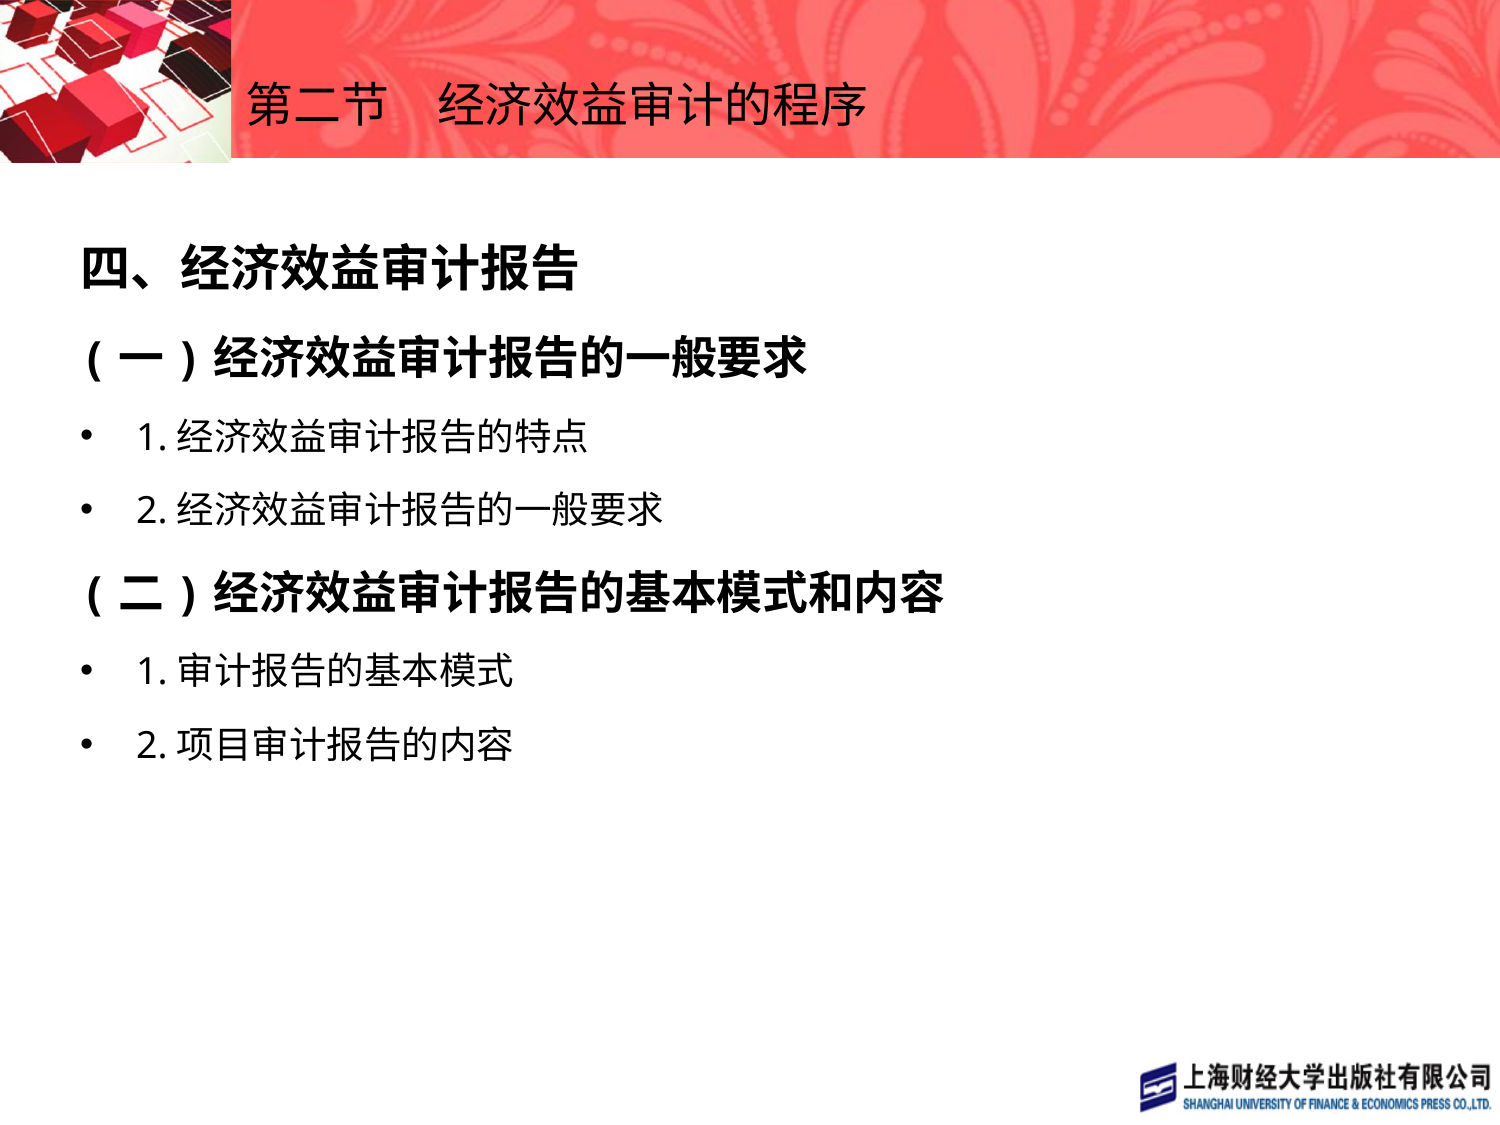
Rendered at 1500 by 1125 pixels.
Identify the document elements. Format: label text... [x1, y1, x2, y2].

picture [1139, 1058, 1495, 1118]
list 四、经济效益审计报告 (一)经济效益审计报告的一般要求 1.经济效益审计报告的特点 2.经济效益审计报告的一般要求 (二)经济效益审计报告的基本模式和内容 1.审计报告的基本模式 2.项目审计报告的内容 [64, 208, 1425, 1047]
title 第二节 经济效益审计的程序 [230, 45, 1461, 161]
